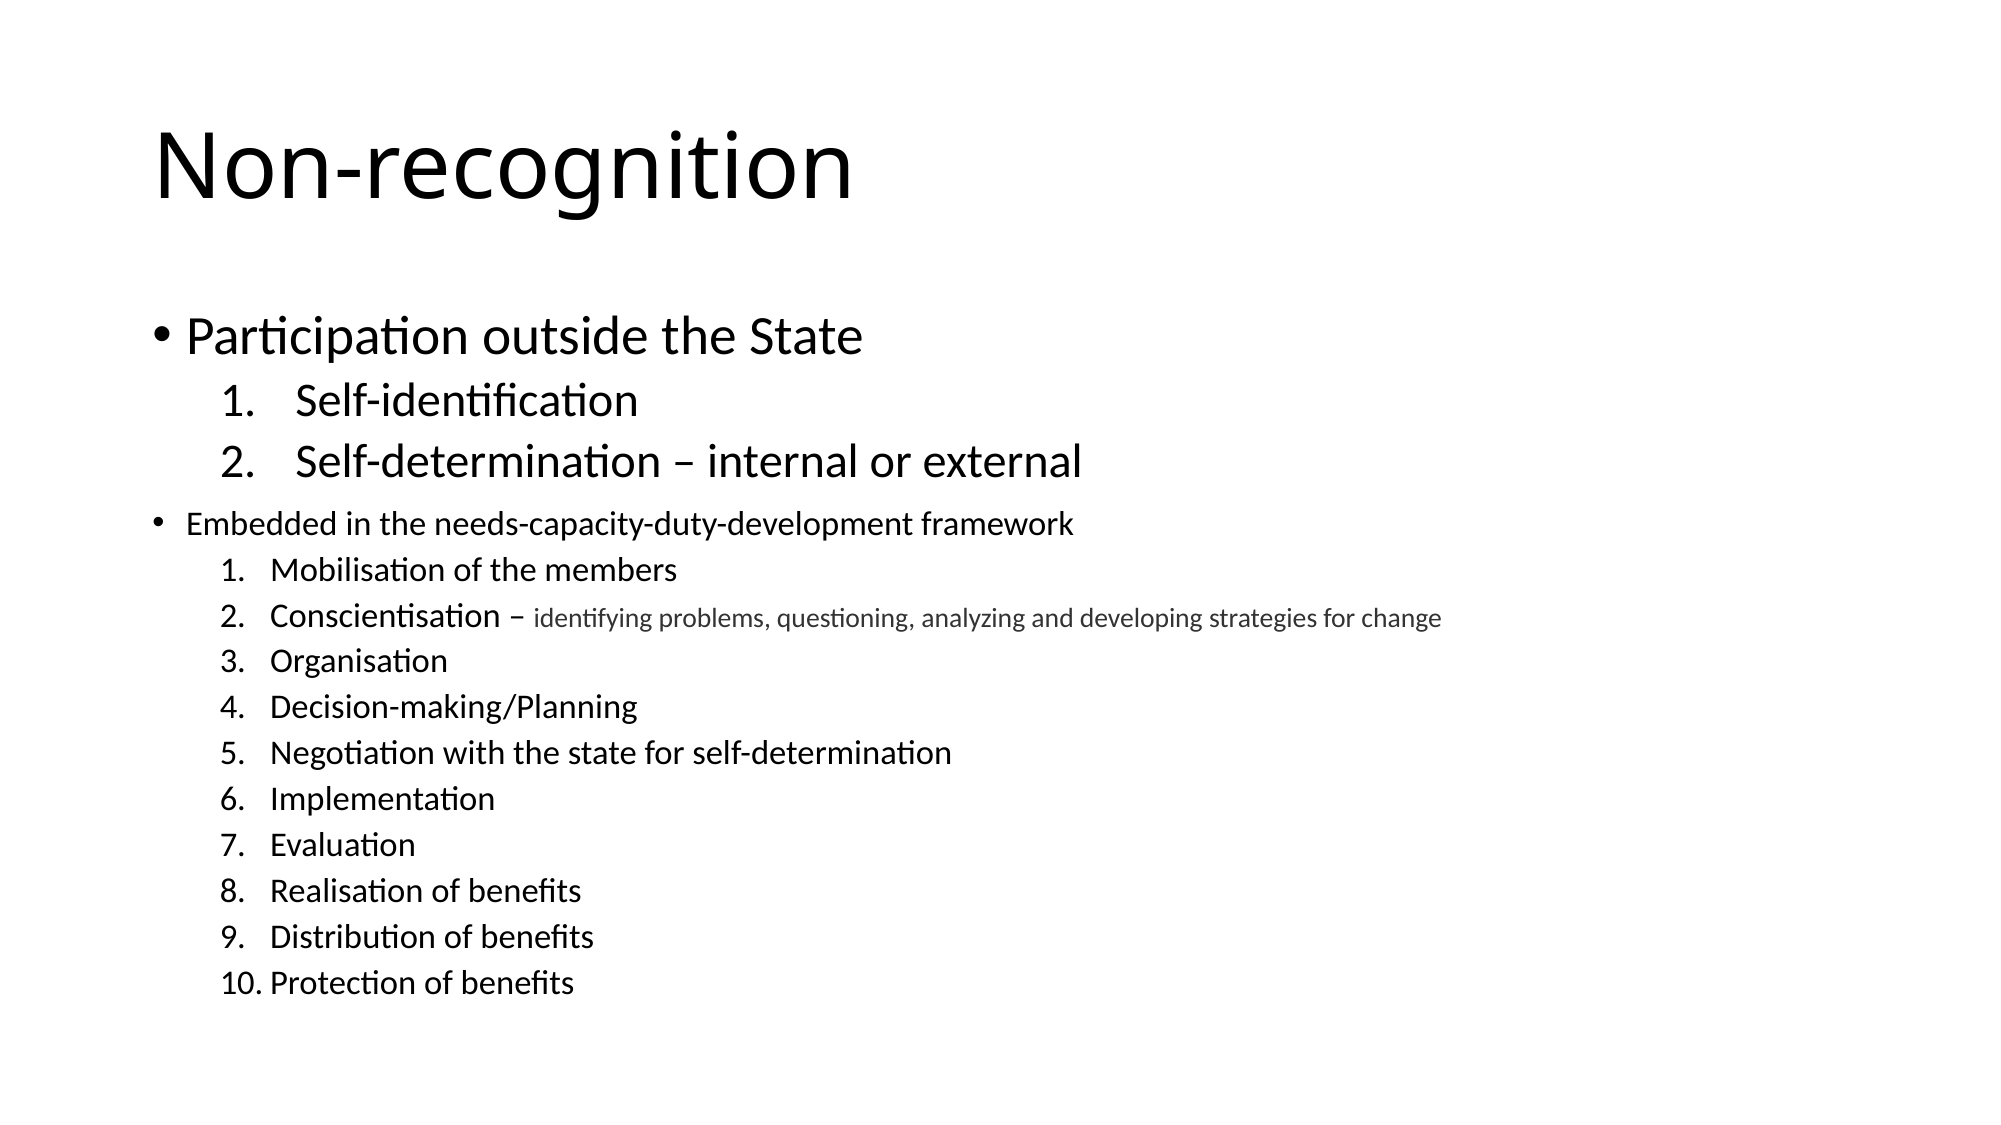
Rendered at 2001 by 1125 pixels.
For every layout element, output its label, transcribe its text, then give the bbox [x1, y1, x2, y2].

list Participation outside the State Self-identification Self-determination – internal or external Embedded in the needs-capacity-duty-development framework Mobilisation of the members Conscientisation – identifying problems, questioning, analyzing and developing strategies for change Organisation Decision-making/Planning Negotiation with the state for self-determination Implementation Evaluation Realisation of benefits Distribution of benefits Protection of benefits [137, 299, 1863, 1014]
title Non-recognition [137, 59, 1863, 278]
